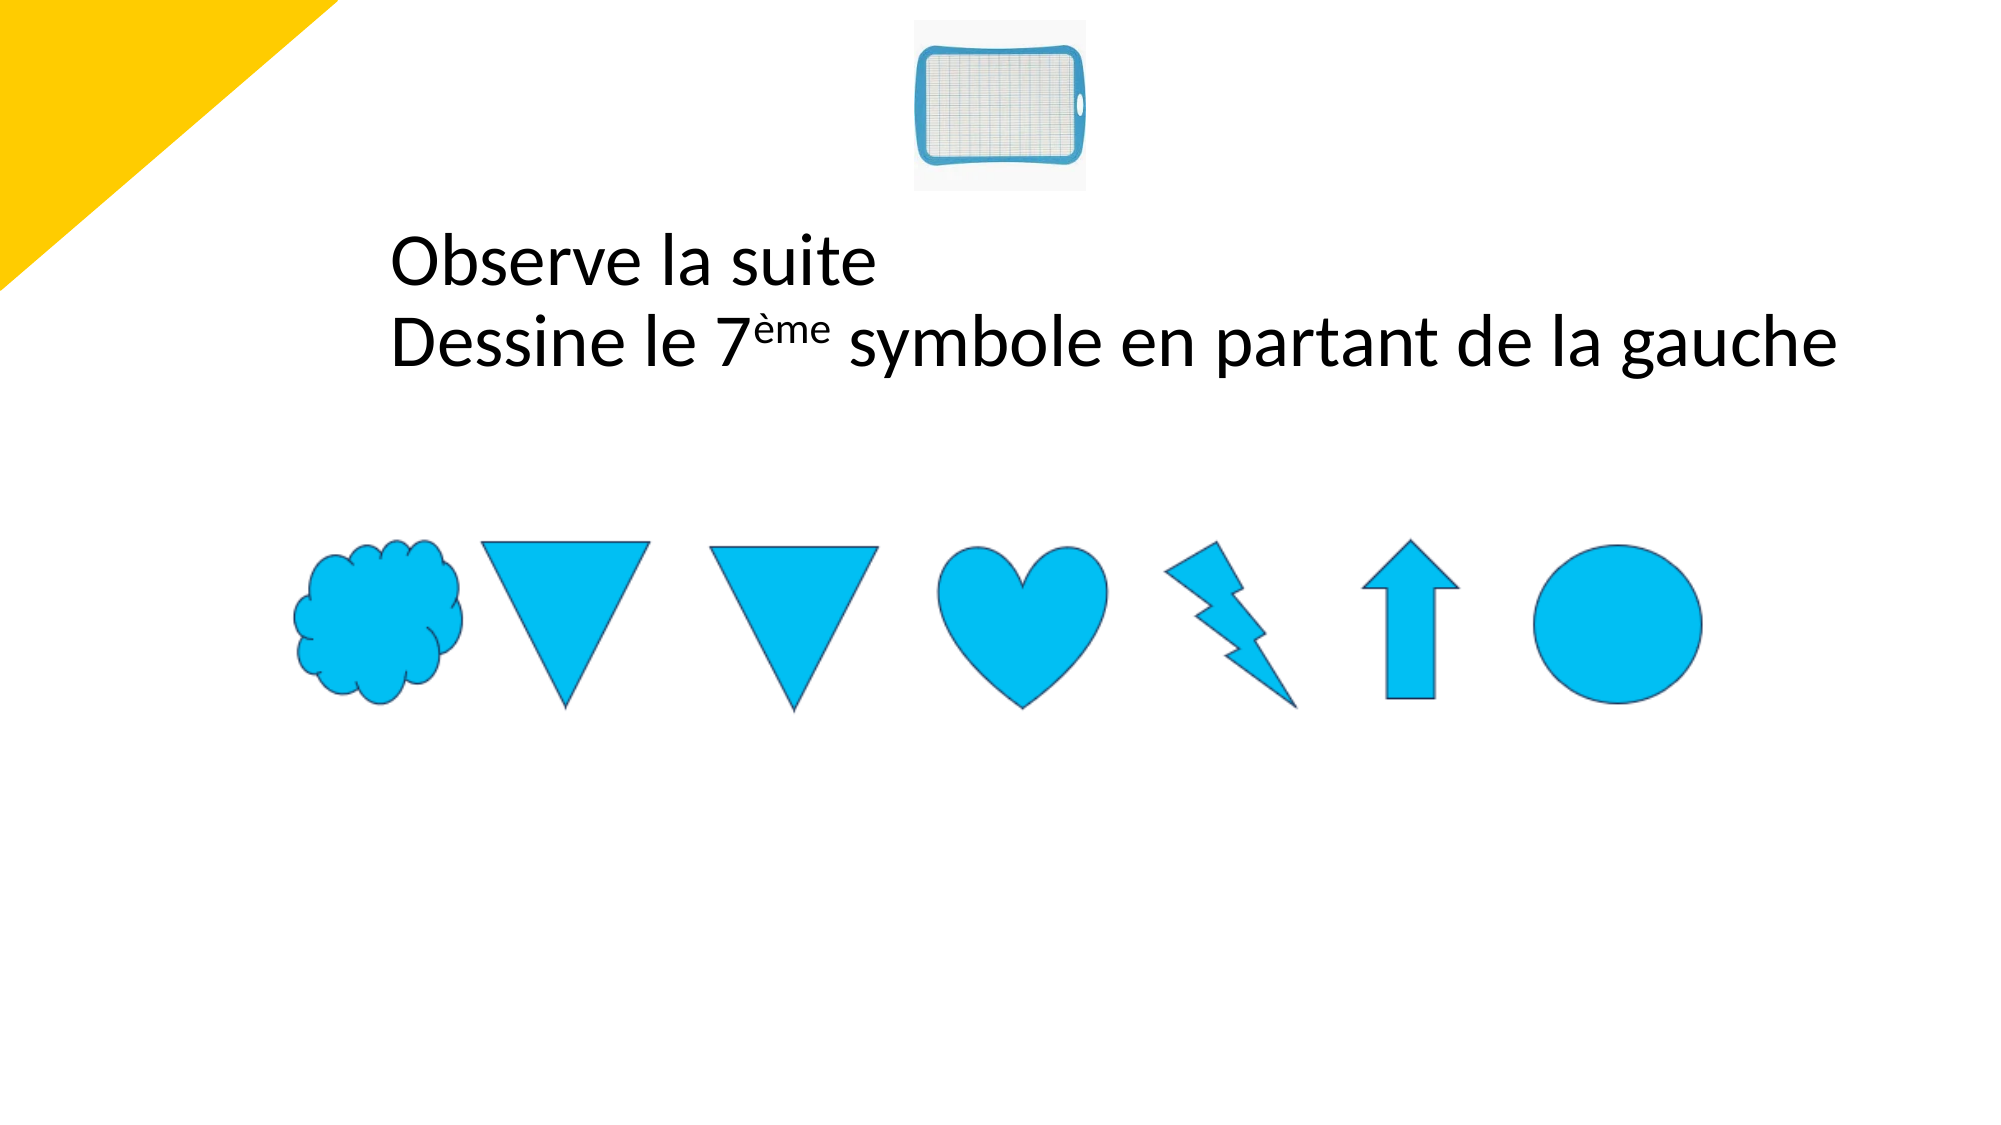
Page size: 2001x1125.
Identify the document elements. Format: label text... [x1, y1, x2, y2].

picture [284, 502, 1716, 726]
picture [914, 20, 1086, 191]
title Observe la suite Dessine le 7ème symbole en partant de la gauche [375, 192, 1898, 410]
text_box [0, 0, 337, 290]
